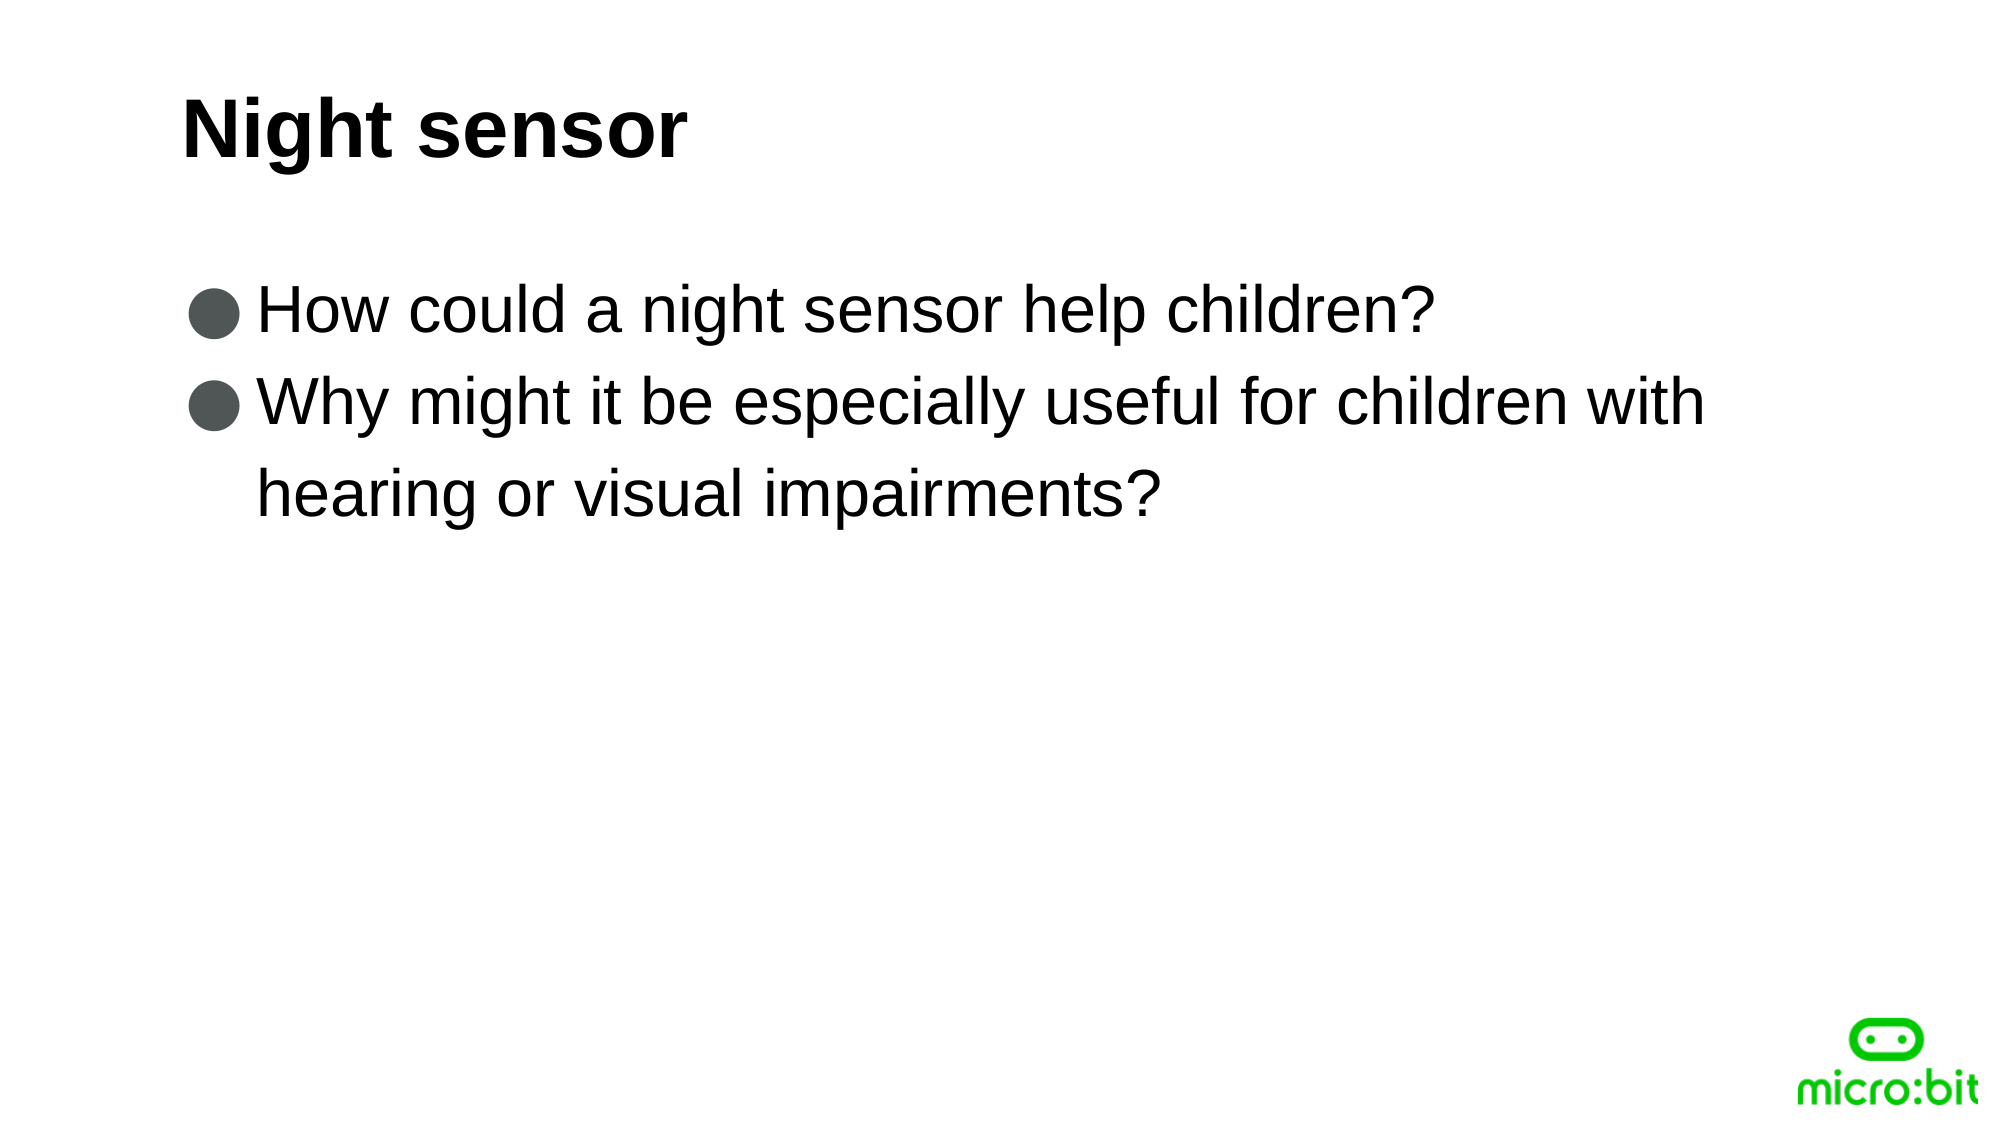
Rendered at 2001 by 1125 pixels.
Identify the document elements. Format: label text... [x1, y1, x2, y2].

text_box Night sensor How could a night sensor help children? Why might it be especially useful for children with hearing or visual impairments? [166, 60, 1918, 884]
picture [1797, 1017, 1978, 1106]
